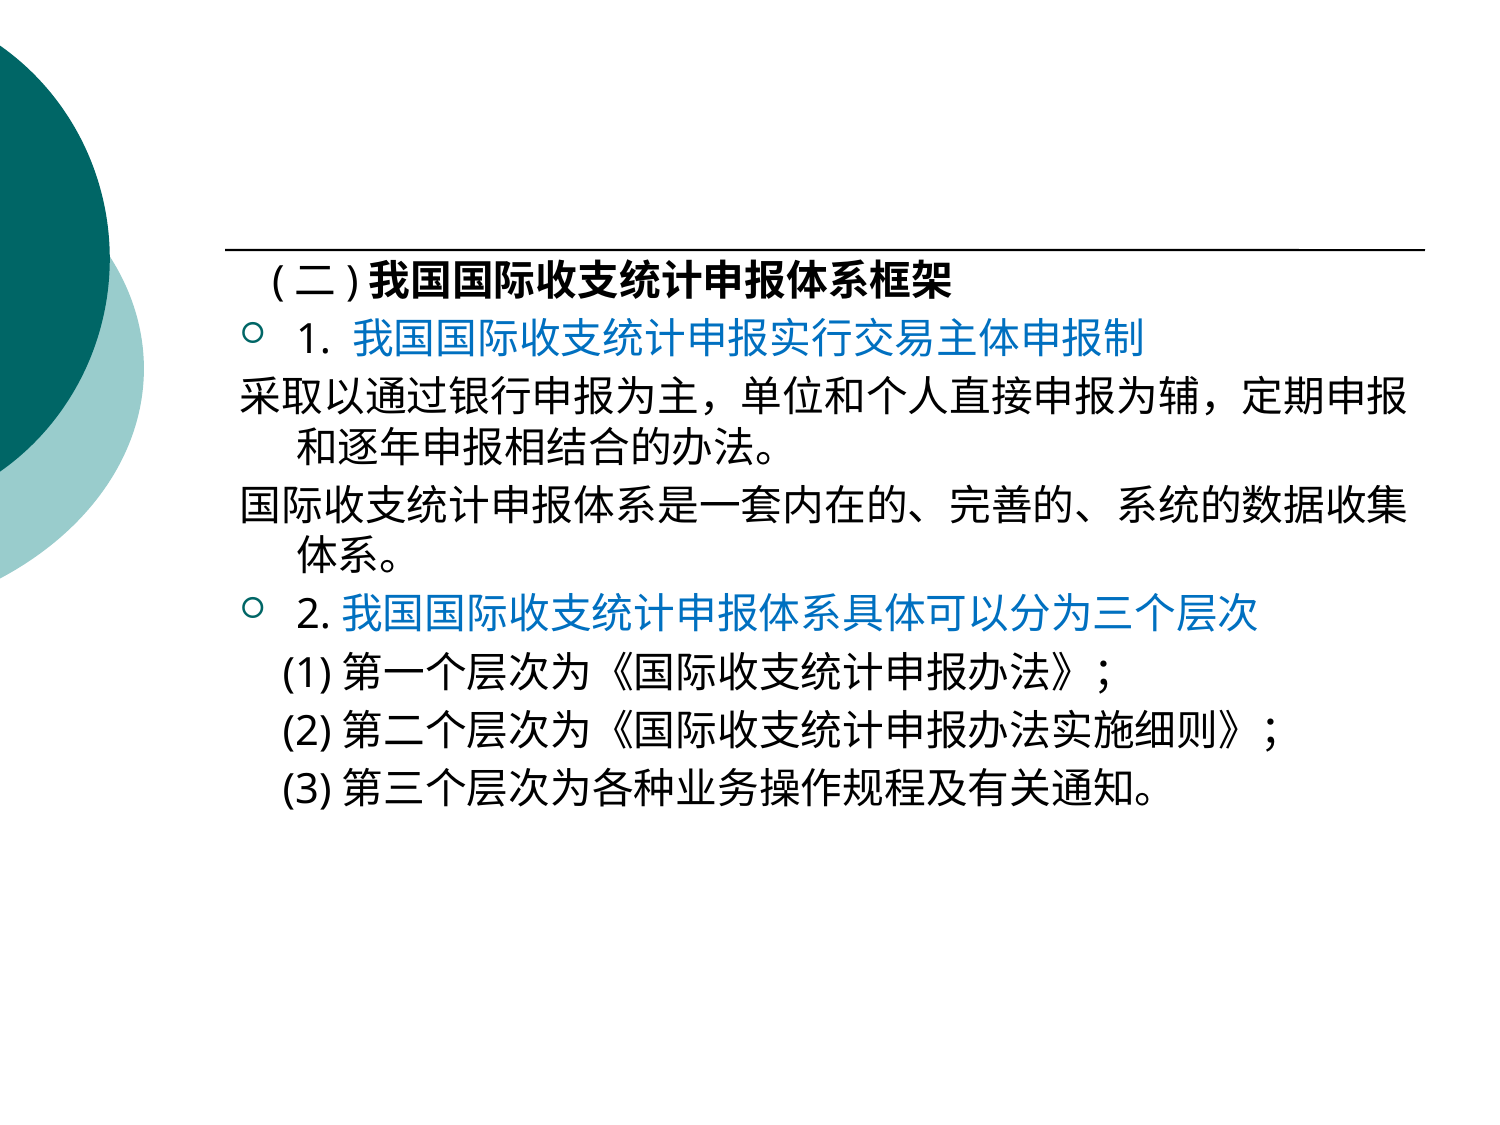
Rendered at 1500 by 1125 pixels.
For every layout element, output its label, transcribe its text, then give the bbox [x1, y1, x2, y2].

list (二)我国国际收支统计申报体系框架 1. 我国国际收支统计申报实行交易主体申报制 采取以通过银行申报为主，单位和个人直接申报为辅，定期申报和逐年申报相结合的办法。 国际收支统计申报体系是一套内在的、完善的、系统的数据收集体系。 2.我国国际收支统计申报体系具体可以分为三个层次 (1)第一个层次为《国际收支统计申报办法》； (2)第二个层次为《国际收支统计申报办法实施细则》； (3)第三个层次为各种业务操作规程及有关通知。 [224, 245, 1466, 1079]
